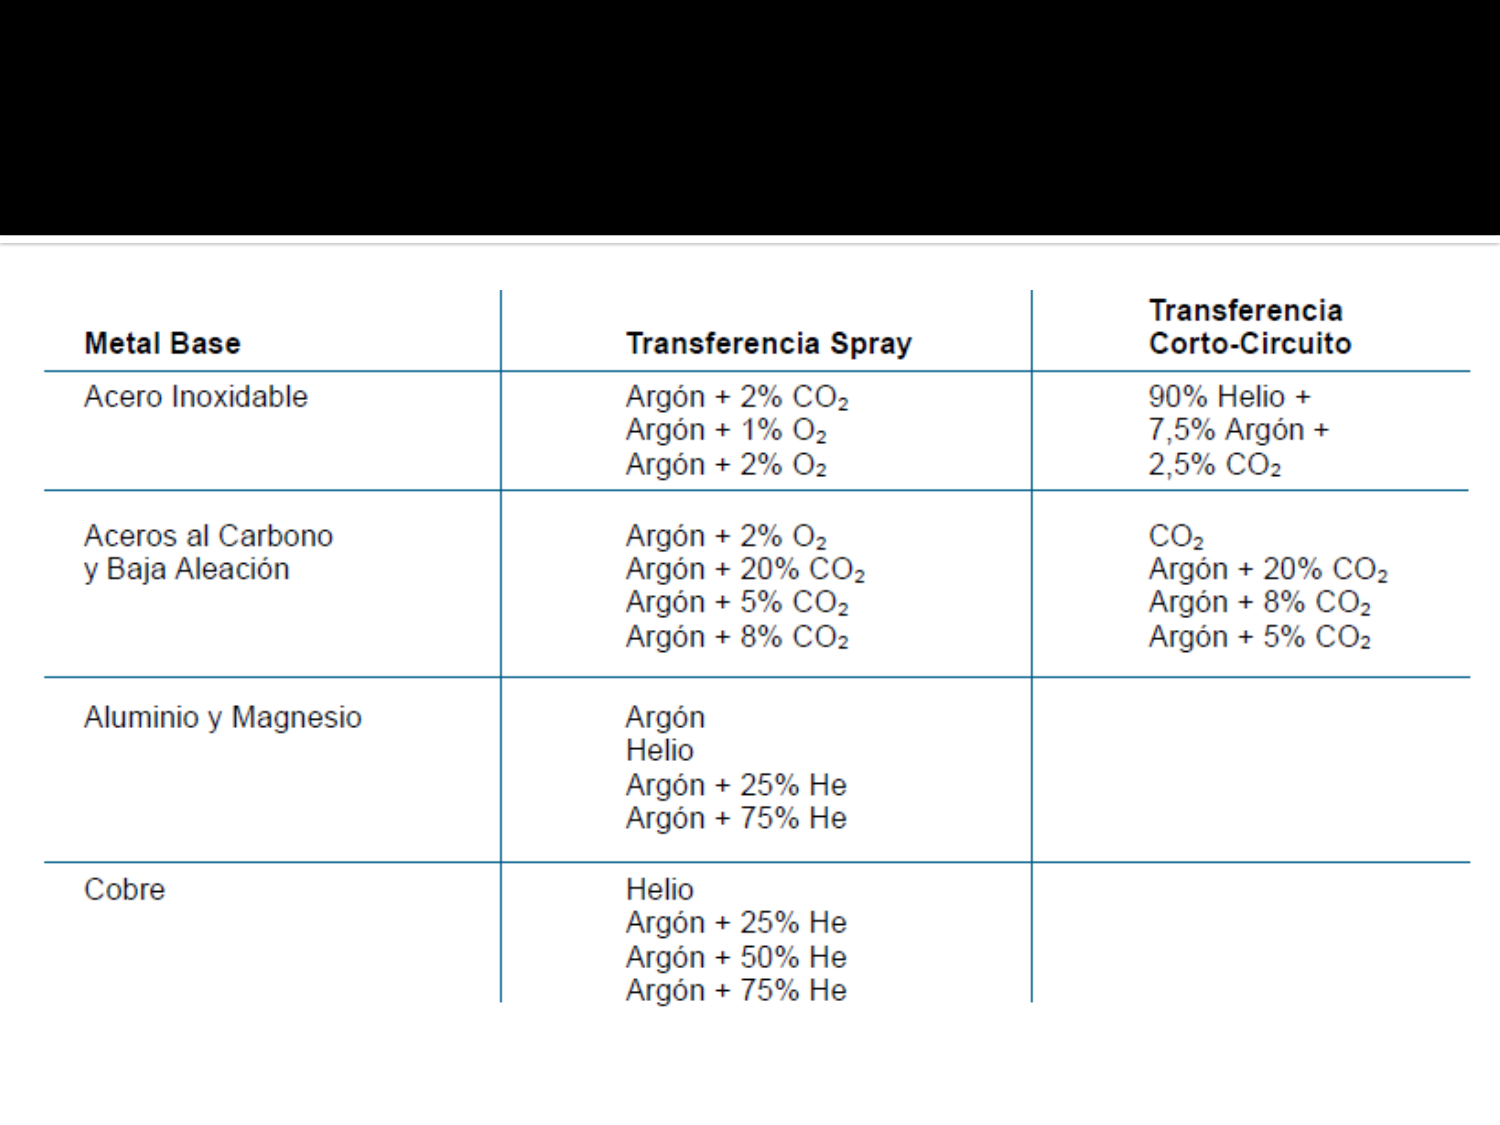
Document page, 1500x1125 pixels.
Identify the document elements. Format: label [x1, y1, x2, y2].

picture [19, 290, 1500, 1013]
